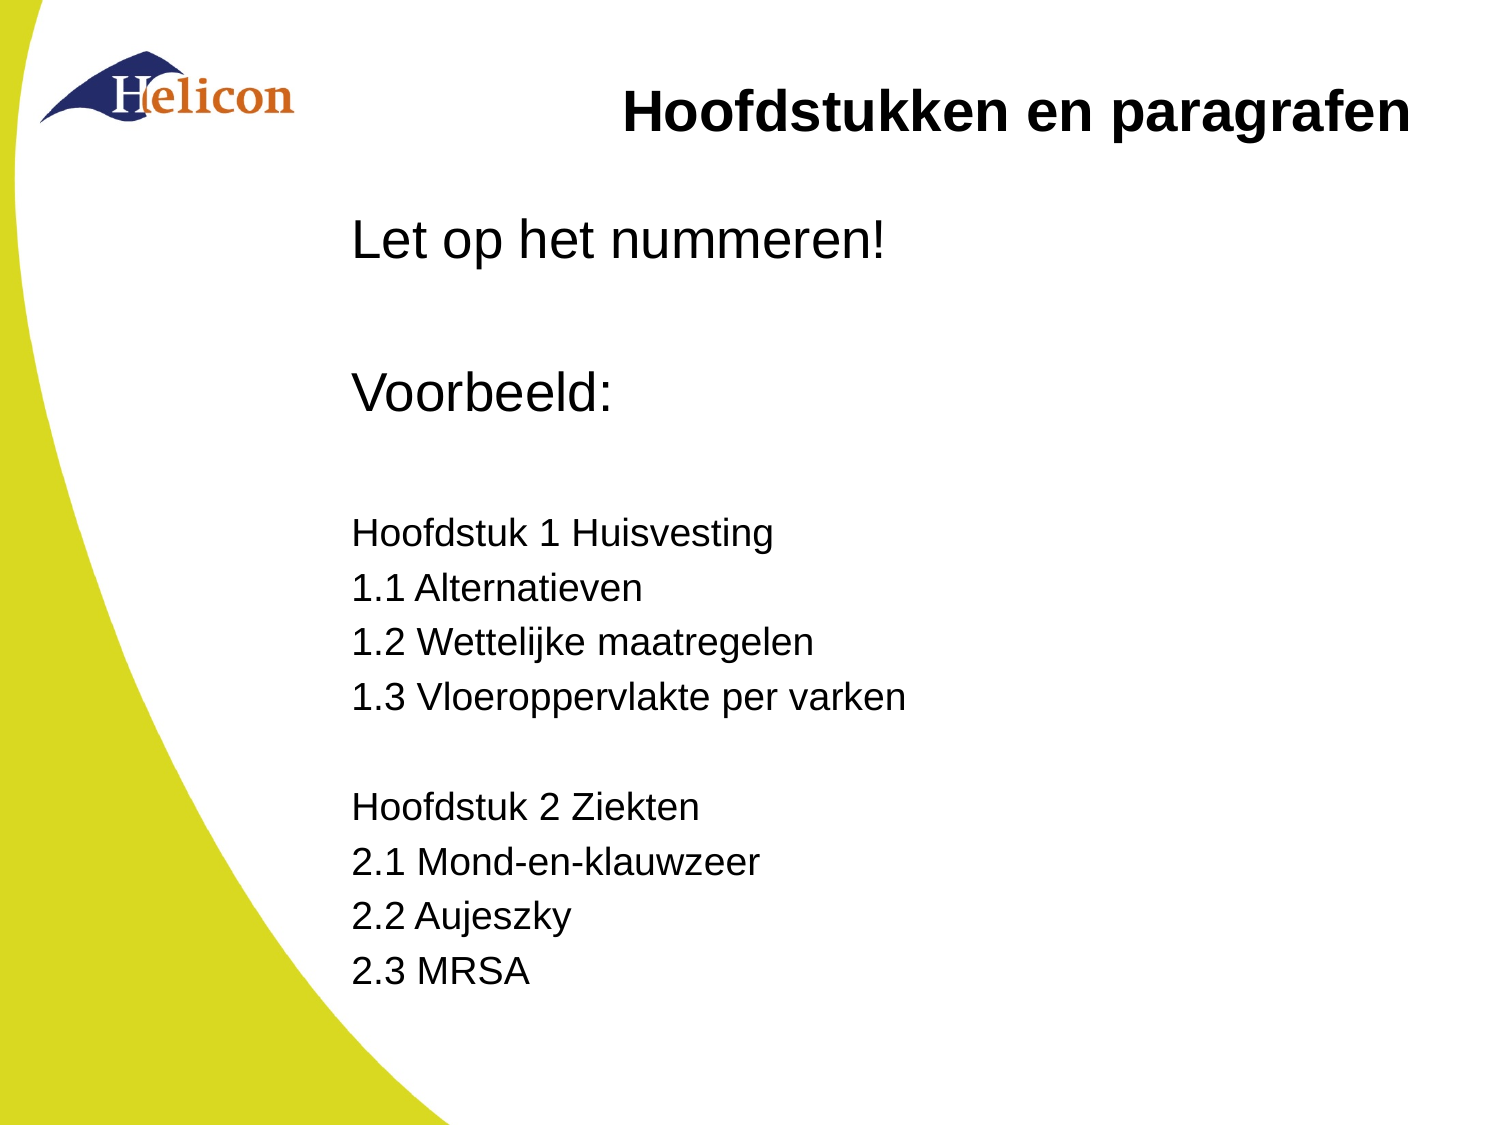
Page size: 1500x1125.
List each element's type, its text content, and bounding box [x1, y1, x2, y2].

picture [0, 0, 1500, 1125]
title Hoofdstukken en paragrafen [337, 54, 1428, 161]
list Let op het nummeren! Voorbeeld: Hoofdstuk 1 Huisvesting 1.1 Alternatieven 1.2 Wettelijke maatregelen 1.3 Vloeroppervlakte per varken Hoofdstuk 2 Ziekten 2.1 Mond-en-klauwzeer 2.2 Aujeszky 2.3 MRSA [336, 196, 1425, 1005]
